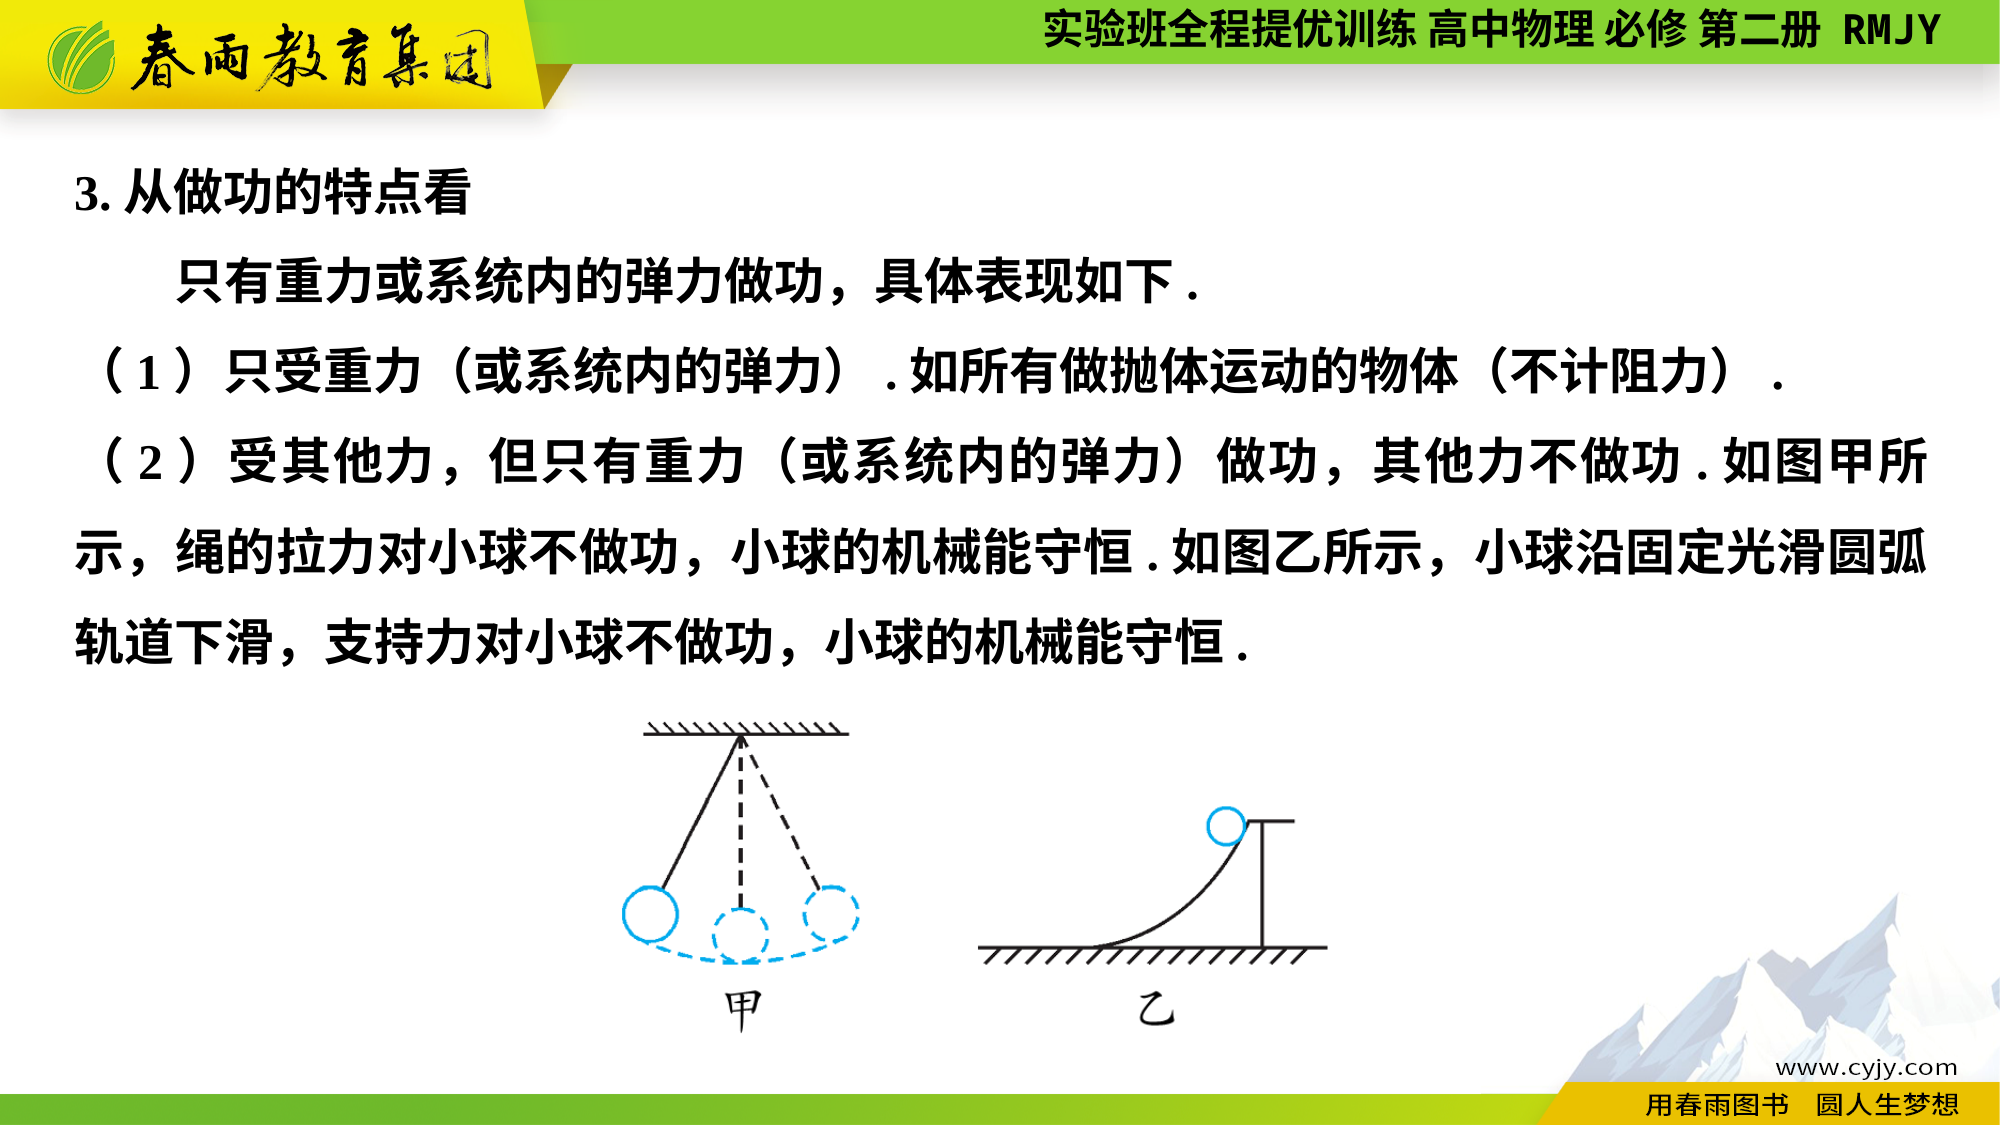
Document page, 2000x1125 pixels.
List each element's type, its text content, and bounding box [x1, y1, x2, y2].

list 3.从做功的特点看 只有重力或系统内的弹力做功，具体表现如下. （1）只受重力（或系统内的弹力）.如所有做抛体运动的物体（不计阻力）. （2）受其他力，但只有重力（或系统内的弹力）做功，其他力不做功.如图甲所示，绳的拉力对小球不做功，小球的机械能守恒.如图乙所示，小球沿固定光滑圆弧轨道下滑，支持力对小球不做功，小球的机械能守恒. [59, 122, 1944, 672]
picture [0, 0, 2000, 1125]
